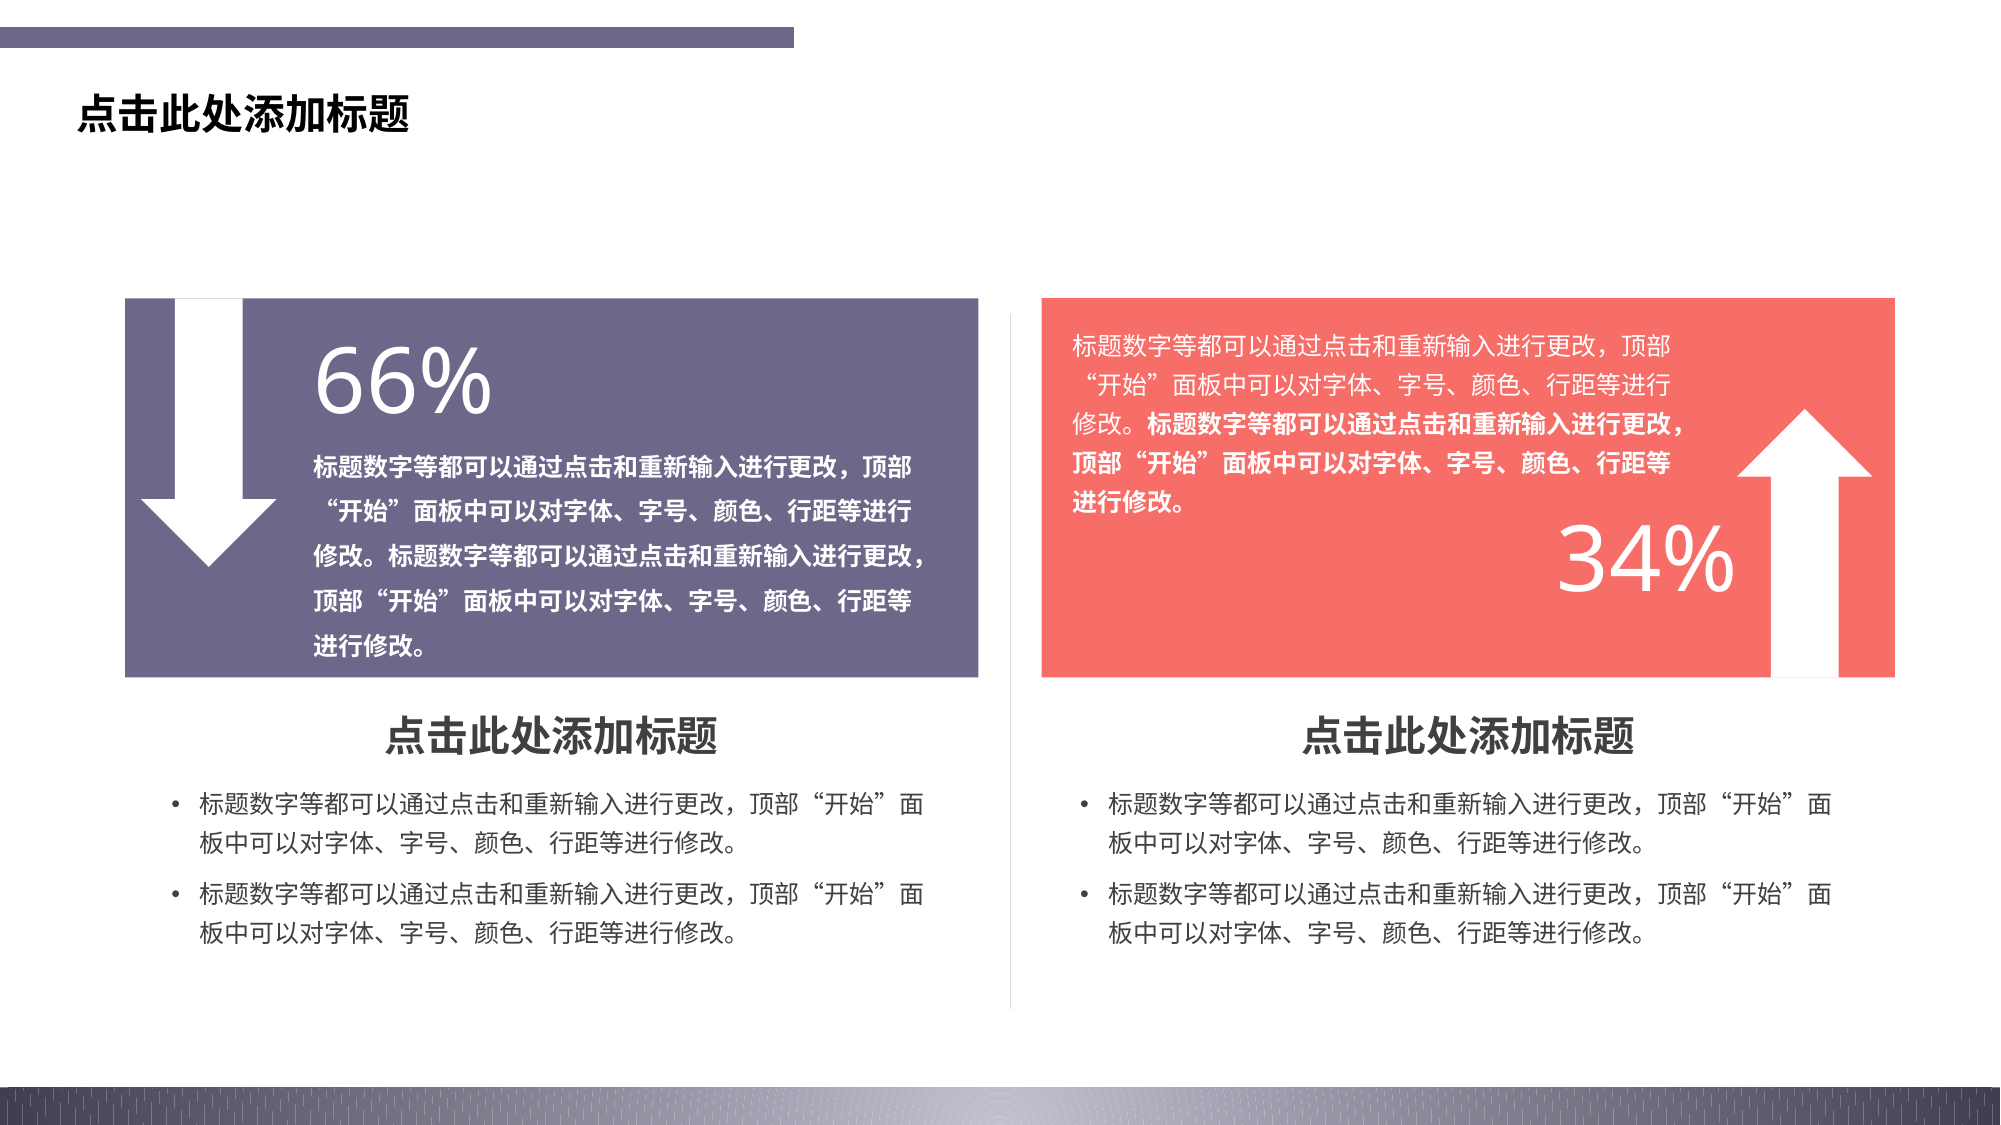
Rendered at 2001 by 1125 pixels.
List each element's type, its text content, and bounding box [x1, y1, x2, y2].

text_box 34% [1436, 492, 1753, 618]
text_box 点击此处添加标题 [125, 677, 979, 768]
text_box 标题数字等都可以通过点击和重新输入进行更改，顶部“开始”面板中可以对字体、字号、颜色、行距等进行修改。标题数字等都可以通过点击和重新输入进行更改，顶部“开始”面板中可以对字体、字号、颜色、行距等进行修改。 [1057, 314, 1706, 563]
text_box [1041, 297, 1896, 677]
text_box [1734, 407, 1875, 679]
text_box [138, 297, 279, 569]
text_box 66% [298, 314, 616, 428]
text_box 点击此处添加标题 [1033, 677, 1904, 768]
text_box [124, 297, 979, 679]
list 点击此处添加标题 [60, 72, 795, 161]
text_box 标题数字等都可以通过点击和重新输入进行更改，顶部“开始”面板中可以对字体、字号、颜色、行距等进行修改。标题数字等都可以通过点击和重新输入进行更改，顶部“开始”面板中可以对字体、字号、颜色、行距等进行修改。 [298, 428, 947, 668]
text_box 标题数字等都可以通过点击和重新输入进行更改，顶部“开始”面板中可以对字体、字号、颜色、行距等进行修改。 标题数字等都可以通过点击和重新输入进行更改，顶部“开始”面板中可以对字体、字号、颜色、行距等进行修改。 [156, 772, 964, 956]
text_box 标题数字等都可以通过点击和重新输入进行更改，顶部“开始”面板中可以对字体、字号、颜色、行距等进行修改。 标题数字等都可以通过点击和重新输入进行更改，顶部“开始”面板中可以对字体、字号、颜色、行距等进行修改。 [1065, 772, 1872, 956]
